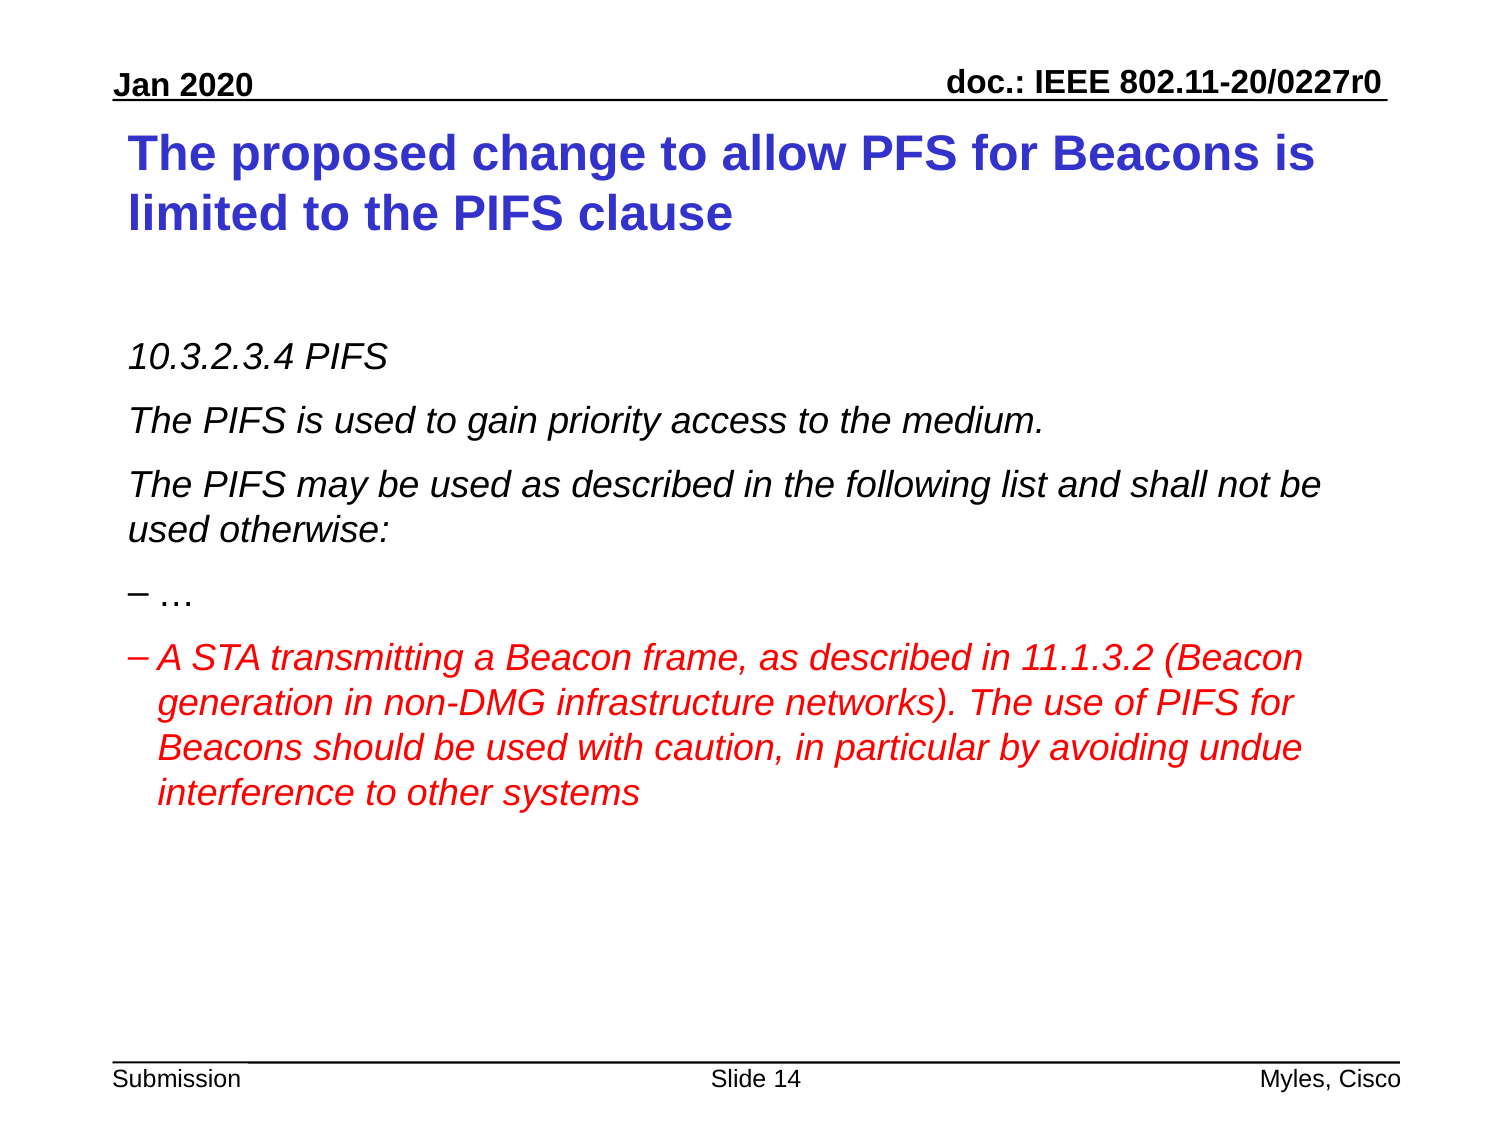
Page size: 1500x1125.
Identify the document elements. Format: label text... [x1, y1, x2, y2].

list 10.3.2.3.4 PIFS The PIFS is used to gain priority access to the medium. The PIFS may be used as described in the following list and shall not be used otherwise: … A STA transmitting a Beacon frame, as described in 11.1.3.2 (Beacon generation in non-DMG infrastructure networks). The use of PIFS for Beacons should be used with caution, in particular by avoiding undue interference to other systems [112, 324, 1388, 1000]
footer Myles, Cisco [1258, 1061, 1402, 1093]
slide_number Slide 14 [709, 1061, 803, 1093]
title The proposed change to allow PFS for Beacons is limited to the PIFS clause [112, 112, 1388, 288]
